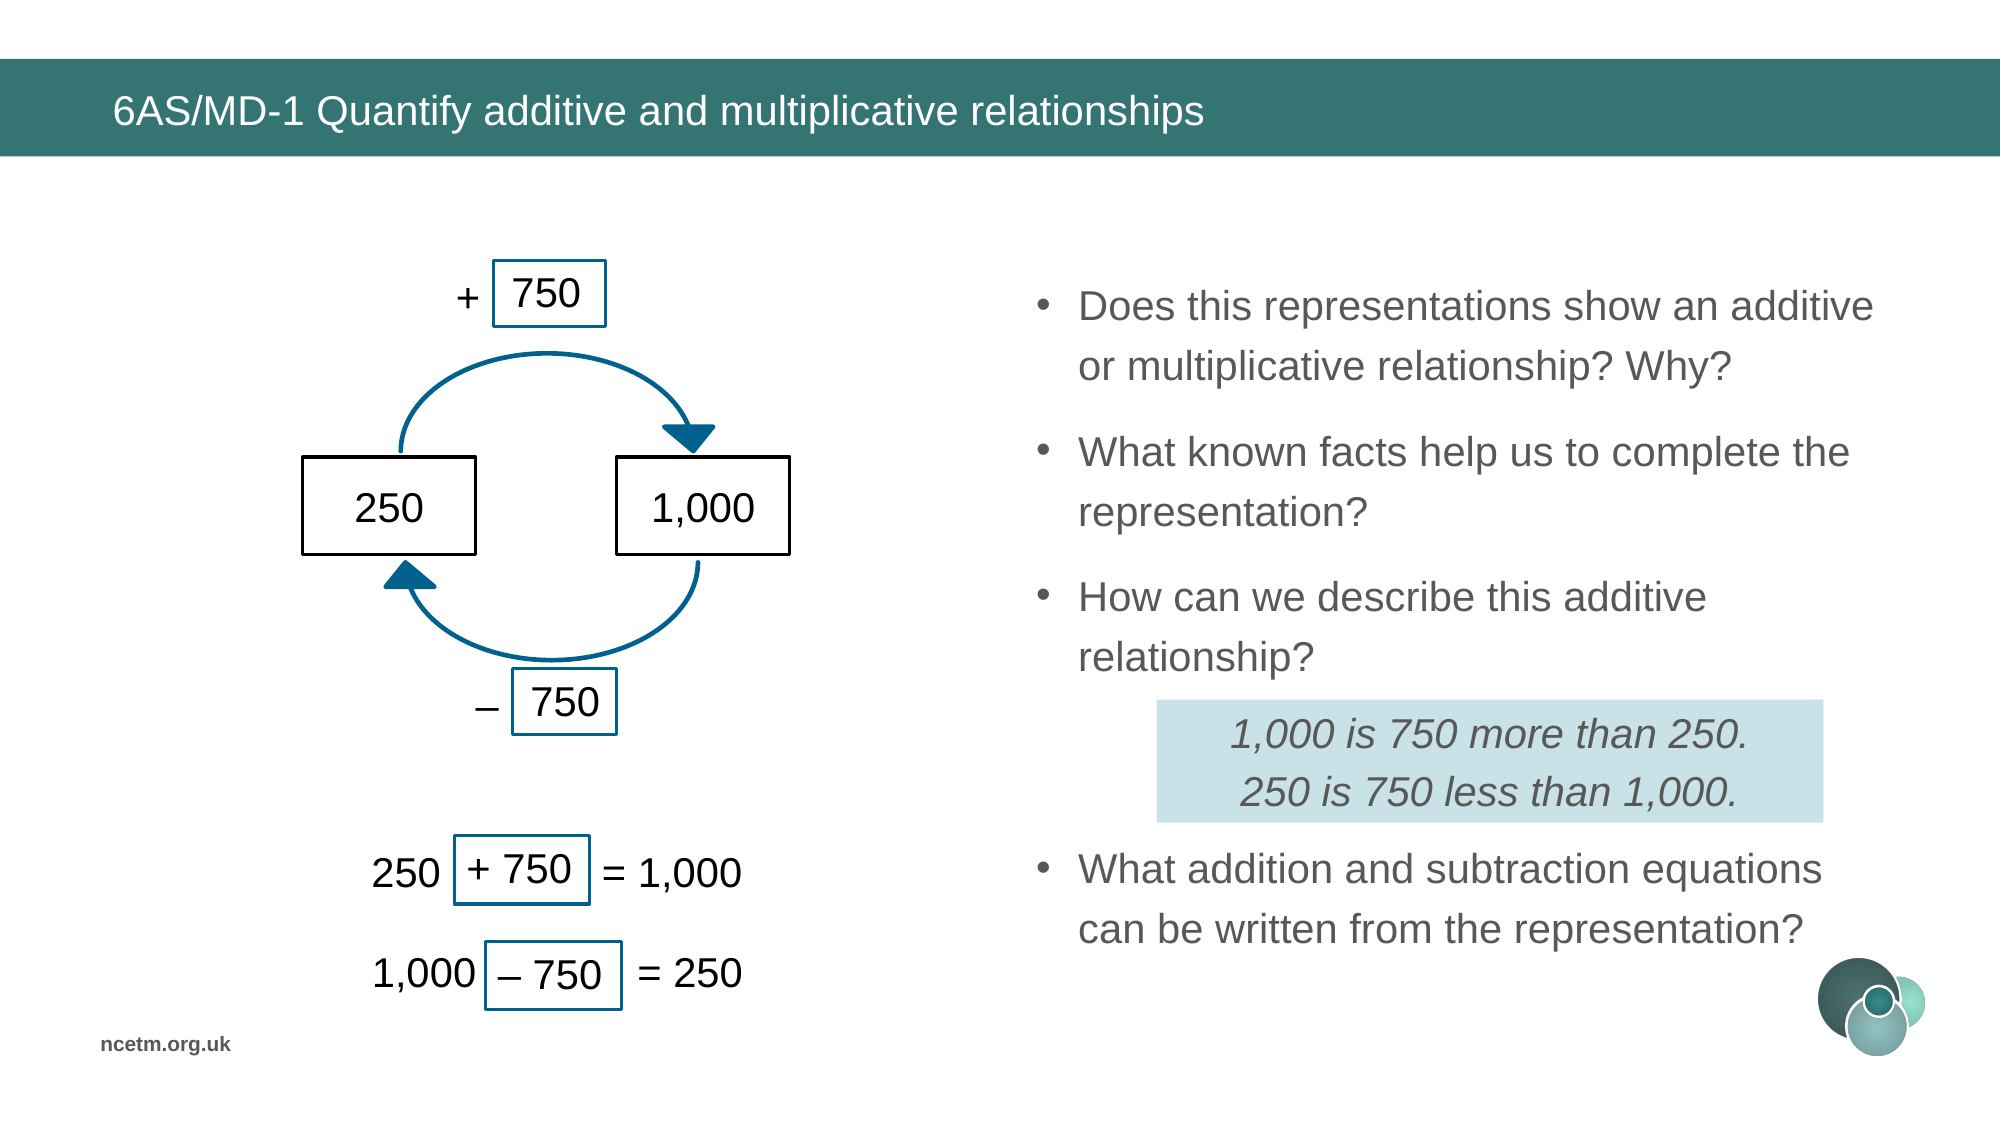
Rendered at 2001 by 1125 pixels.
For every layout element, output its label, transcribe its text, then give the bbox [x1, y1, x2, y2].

picture [1818, 958, 1925, 1056]
text_box 1,000 is 750 more than 250. 250 is 750 less than 1,000. [1156, 699, 1824, 823]
text_box + 750 [431, 834, 596, 900]
text_box 250 = 1,000 [356, 838, 454, 904]
text_box [400, 353, 714, 452]
text_box [385, 563, 698, 661]
text_box 750 [496, 258, 606, 324]
text_box – 750 [475, 940, 625, 1006]
text_box 750 [515, 667, 658, 733]
text_box – [450, 671, 524, 737]
text_box 250 = 1,000 [590, 838, 814, 904]
title 6AS/MD-1 Quantify additive and multiplicative relationships [97, 76, 1945, 147]
text_box [512, 668, 617, 735]
text_box 1,000 = 250 [357, 938, 815, 1004]
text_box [616, 456, 791, 555]
text_box [454, 835, 590, 905]
text_box Does this representations show an additive or multiplicative relationship? Why? What known facts help us to complete the representation? How can we describe this additive relationship? What addition and subtraction equations can be written from the representation? [1021, 261, 1906, 935]
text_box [302, 456, 476, 555]
text_box [493, 260, 606, 327]
text_box + [431, 263, 505, 329]
text_box [485, 941, 622, 1010]
